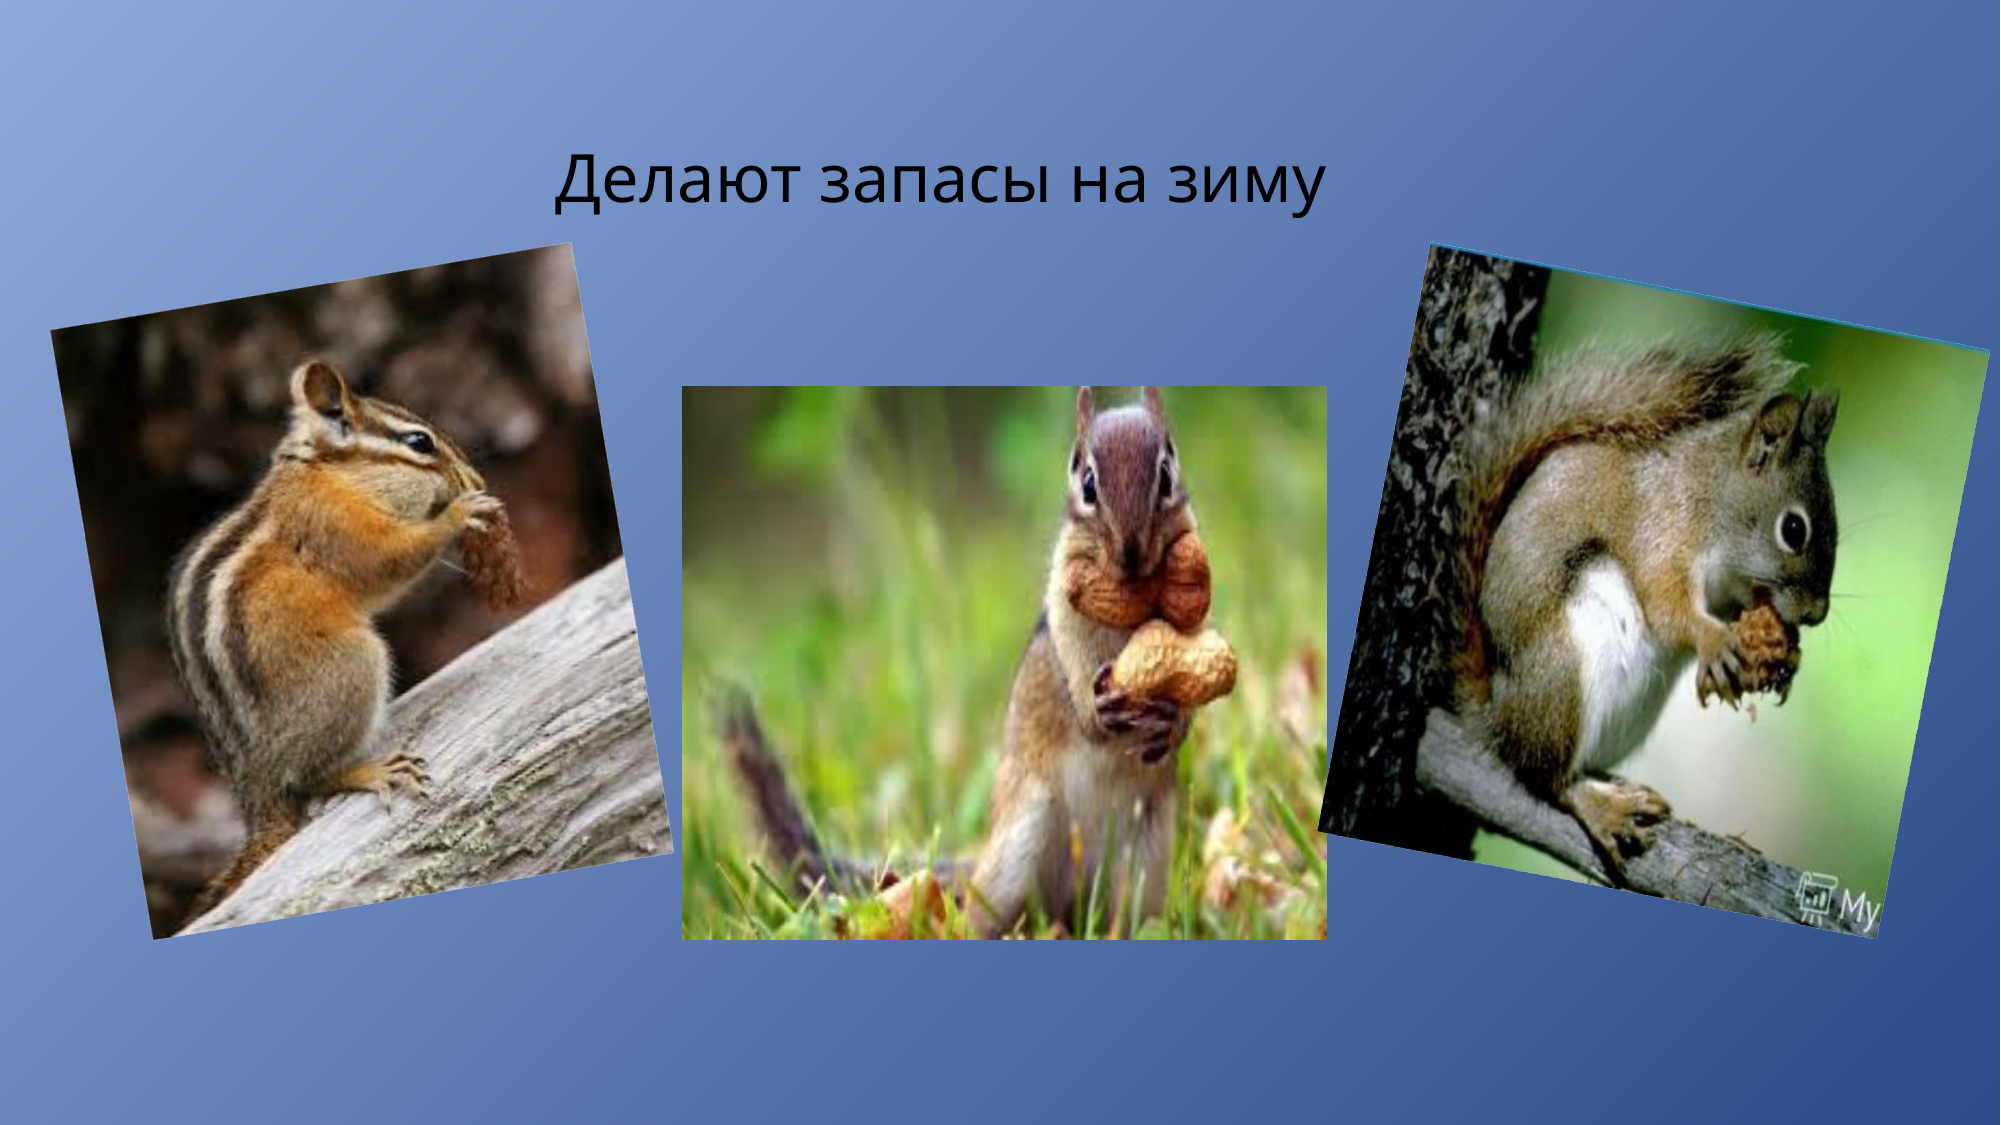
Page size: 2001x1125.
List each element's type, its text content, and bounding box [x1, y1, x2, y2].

text_box Делают запасы на зиму [540, 128, 1342, 224]
picture [682, 243, 1989, 940]
picture [51, 243, 673, 939]
